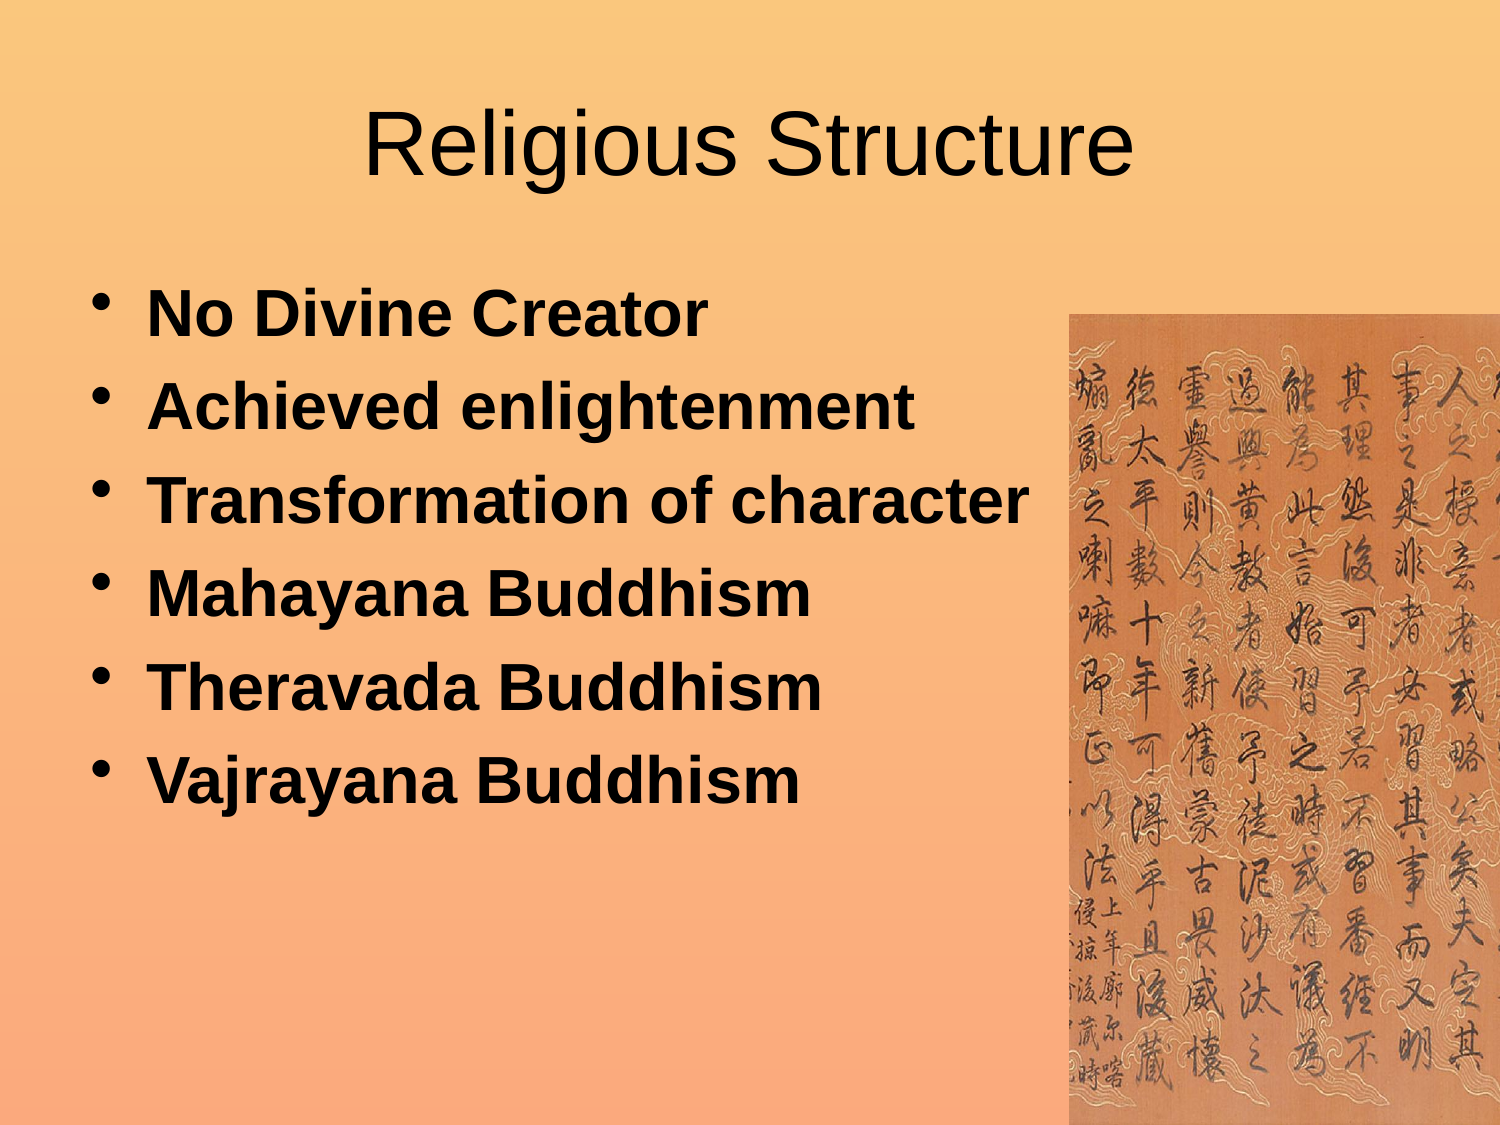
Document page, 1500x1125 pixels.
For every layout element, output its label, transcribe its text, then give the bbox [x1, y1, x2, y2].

picture [1068, 314, 1500, 1125]
list No Divine Creator Achieved enlightenment Transformation of character Mahayana Buddhism Theravada Buddhism Vajrayana Buddhism [74, 262, 1426, 1006]
title Religious Structure [74, 44, 1426, 233]
